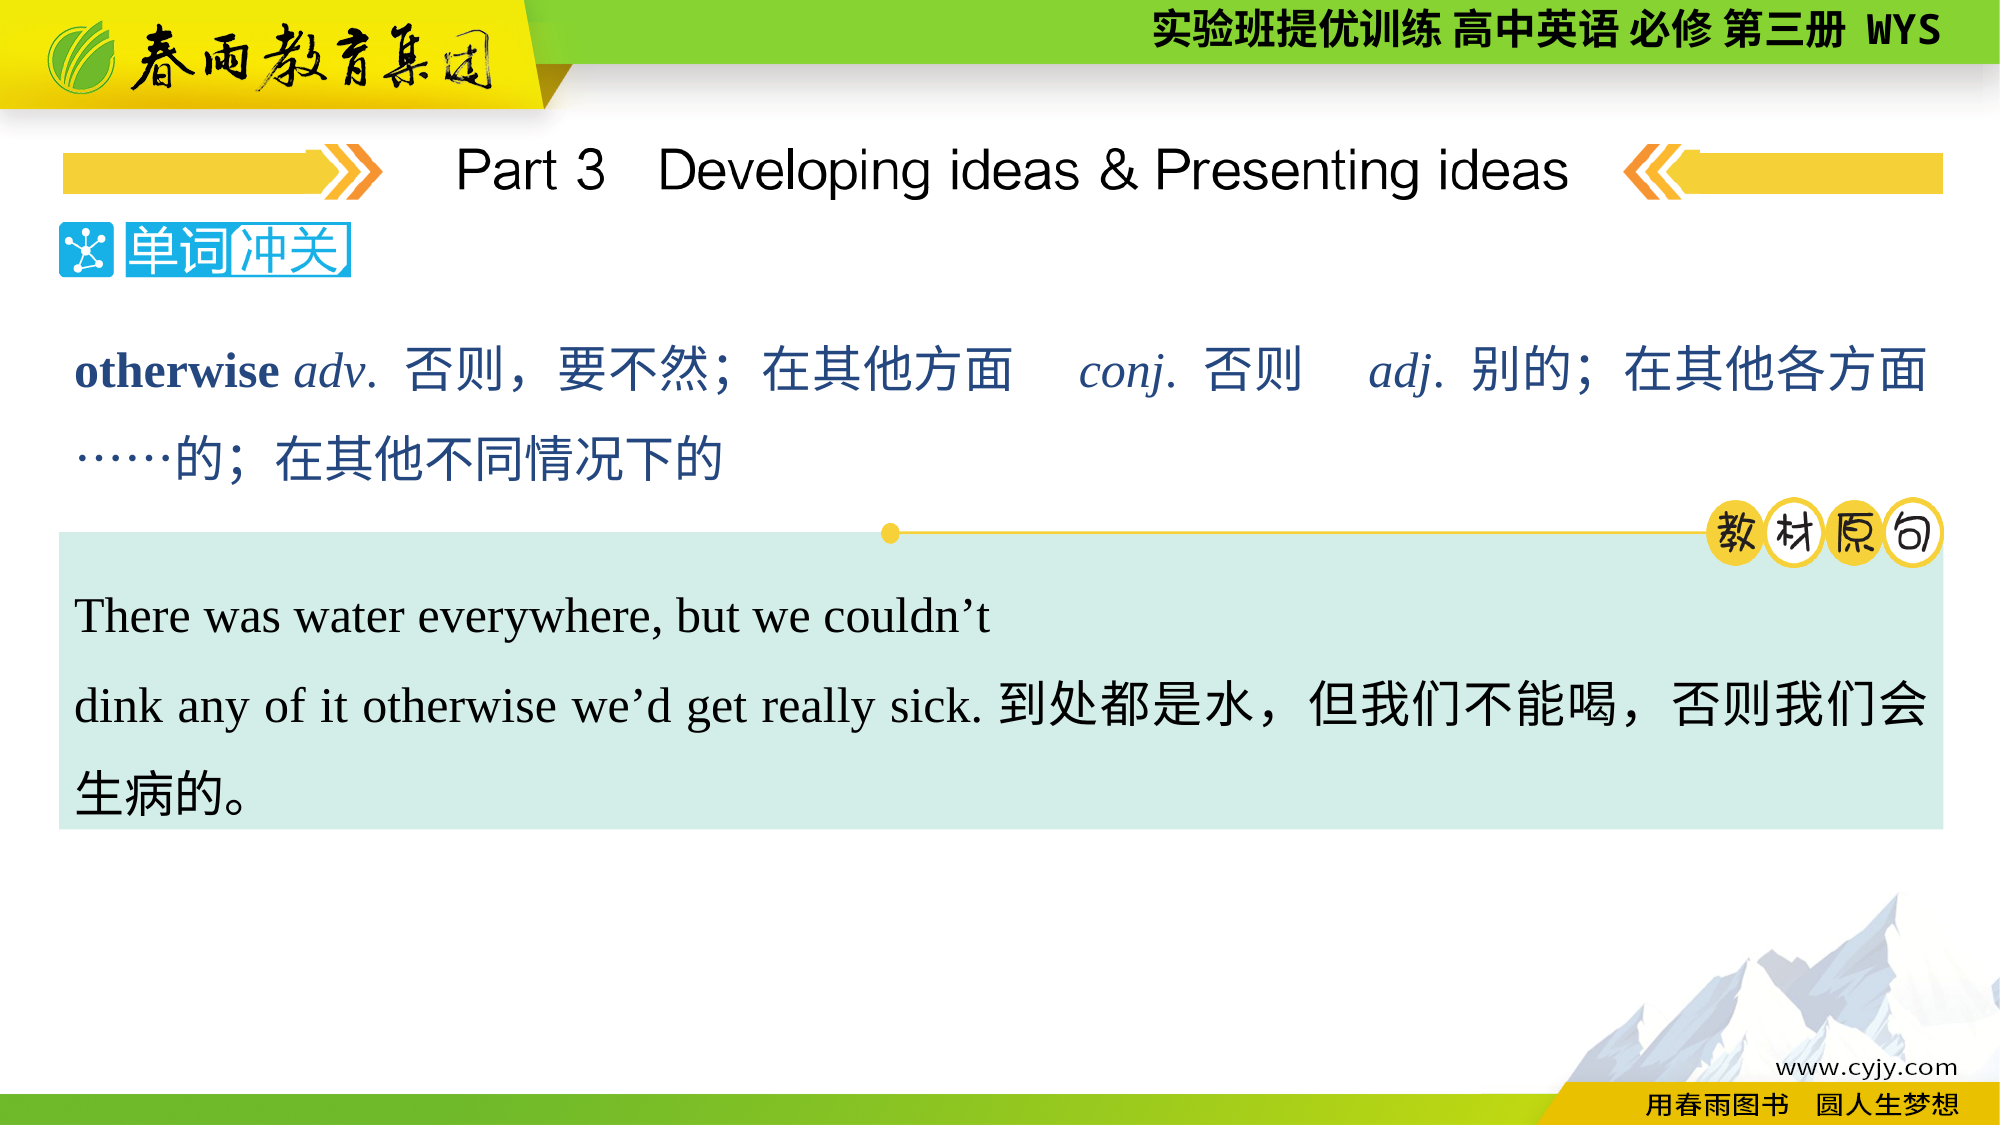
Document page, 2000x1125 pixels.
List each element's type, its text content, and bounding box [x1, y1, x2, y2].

picture [0, 0, 2000, 1125]
list otherwise adv. 否则，要不然；在其他方面 conj. 否则 adj. 别的；在其他各方面……的；在其他不同情况下的 [59, 300, 1944, 486]
text_box There was water everywhere, but we couldn’t dink any of it otherwise we’d get really sick.到处都是水，但我们不能喝，否则我们会生病的。 [59, 532, 1944, 830]
